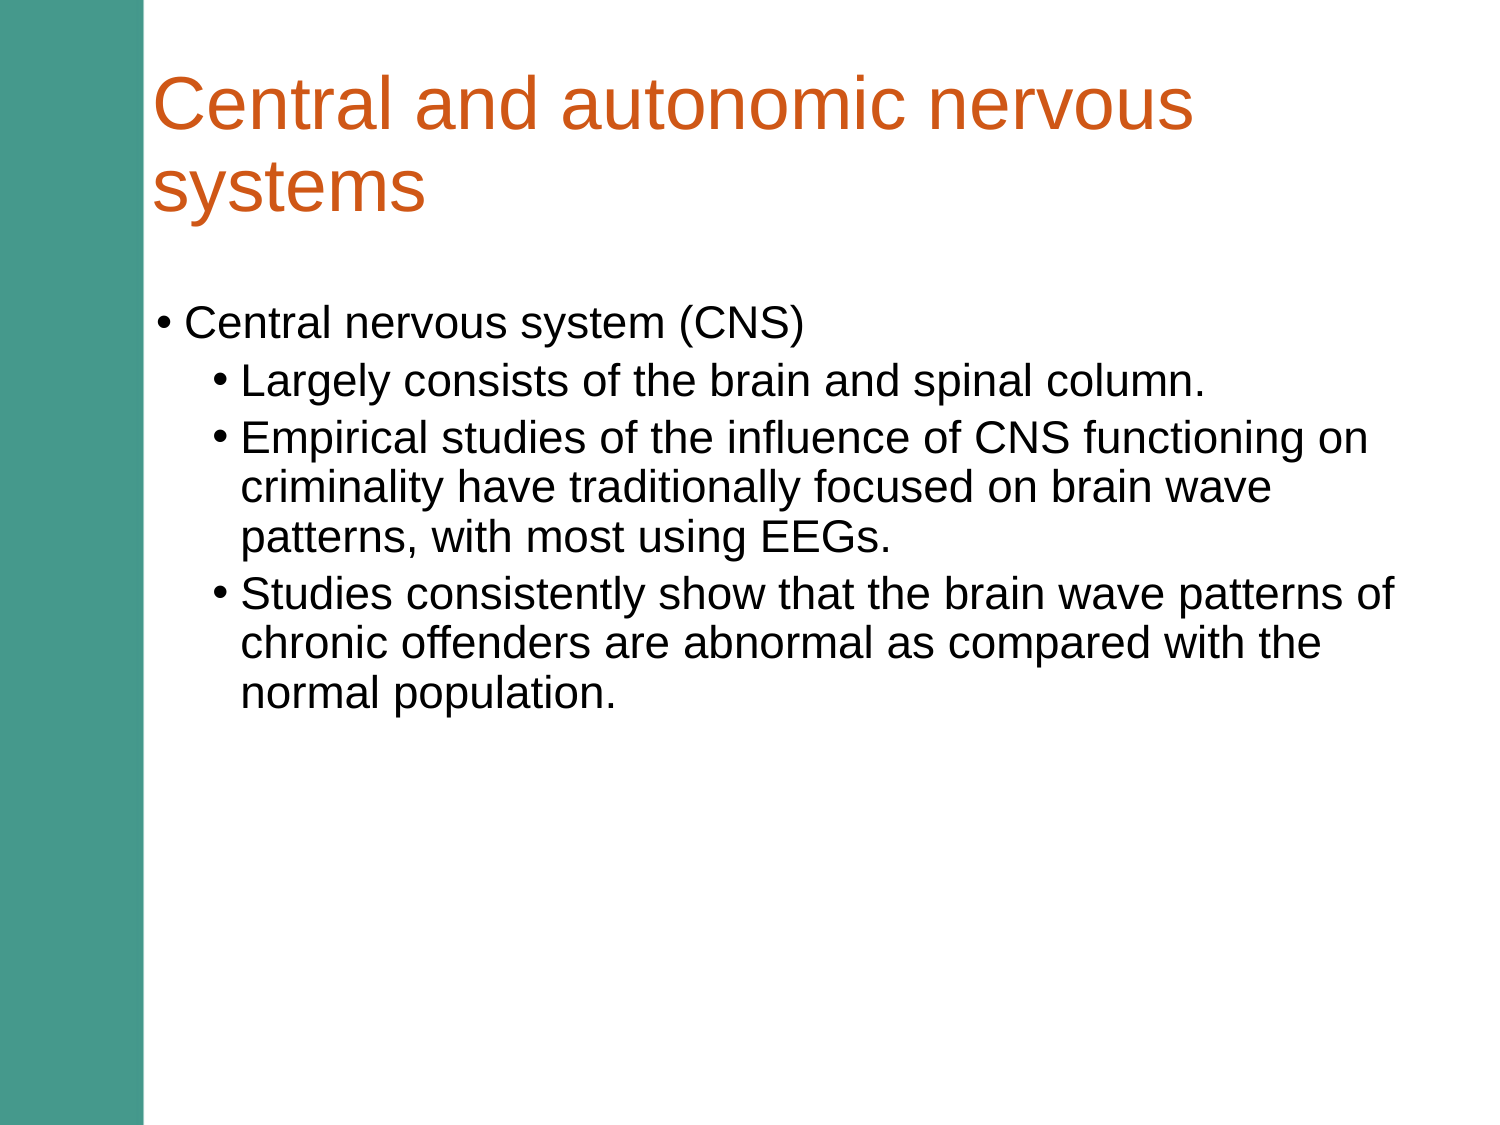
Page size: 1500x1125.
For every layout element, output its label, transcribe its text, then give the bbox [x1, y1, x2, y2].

list Central nervous system (CNS) Largely consists of the brain and spinal column. Empirical studies of the influence of CNS functioning on criminality have traditionally focused on brain wave patterns, with most using EEGs. Studies consistently show that the brain wave patterns of chronic offenders are abnormal as compared with the normal population. [141, 291, 1435, 1006]
title Central and autonomic nervous systems [137, 37, 1432, 255]
picture [0, 0, 1500, 1125]
